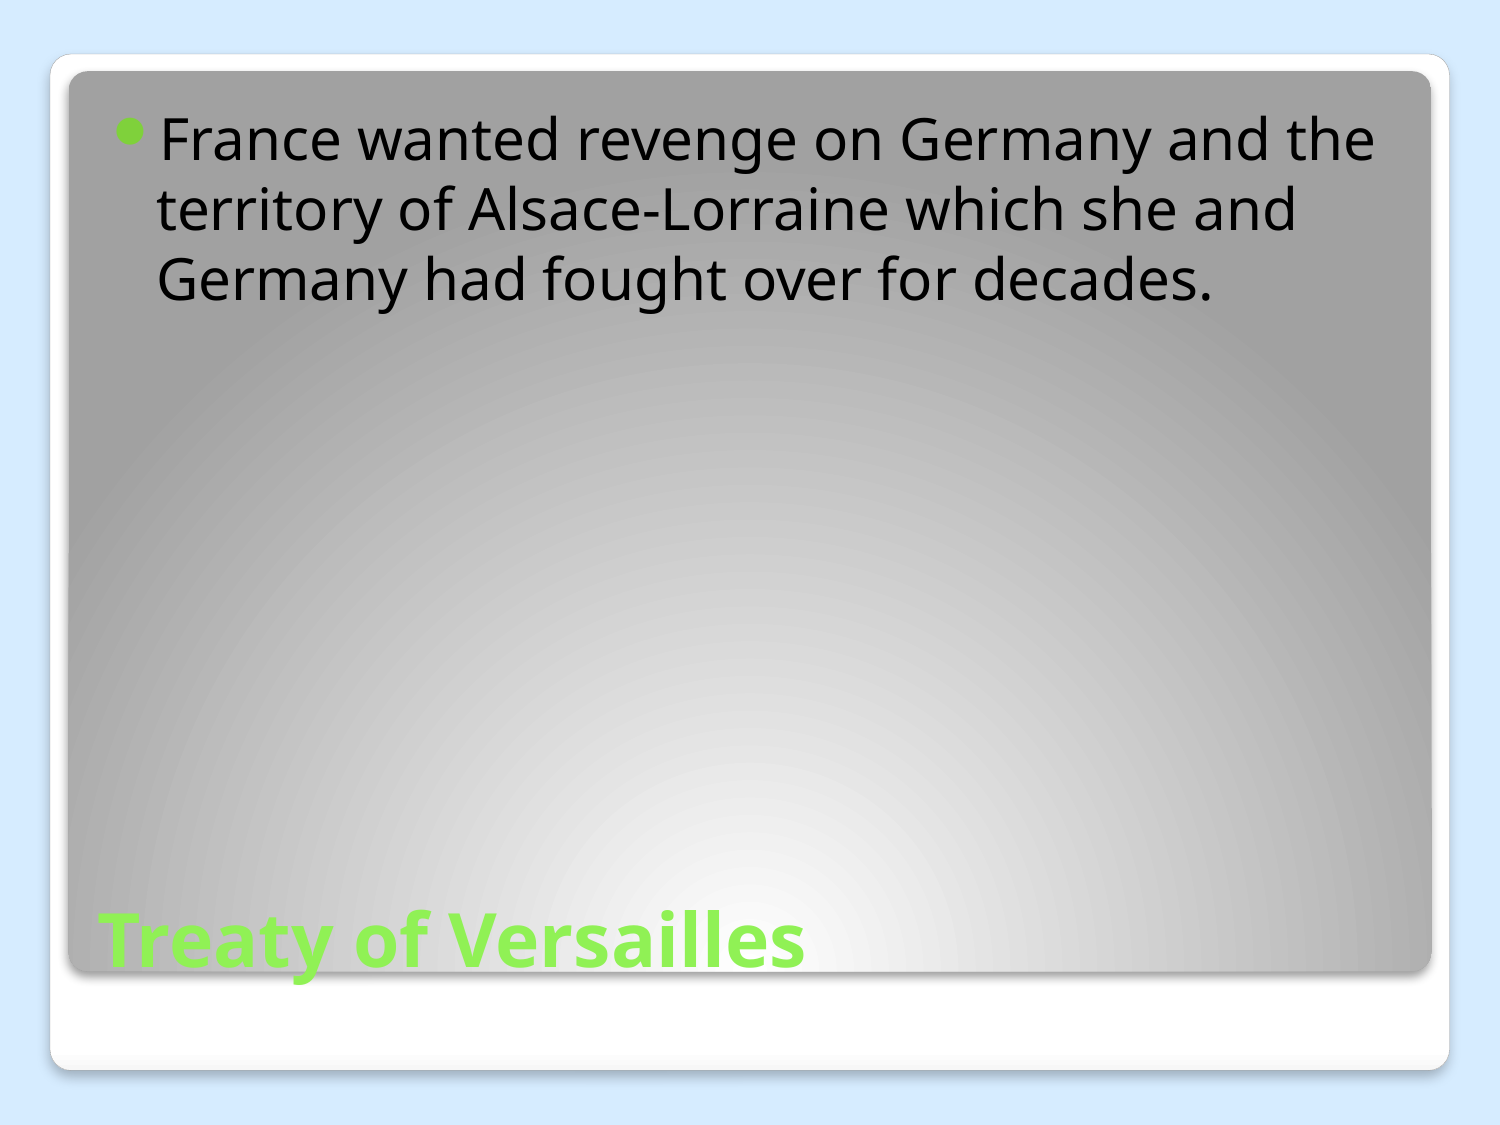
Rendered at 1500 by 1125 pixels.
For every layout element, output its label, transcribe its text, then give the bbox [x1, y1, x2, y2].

list France wanted revenge on Germany and the territory of Alsace-Lorraine which she and Germany had fought over for decades. [82, 86, 1425, 774]
title Treaty of Versailles [82, 817, 1425, 990]
